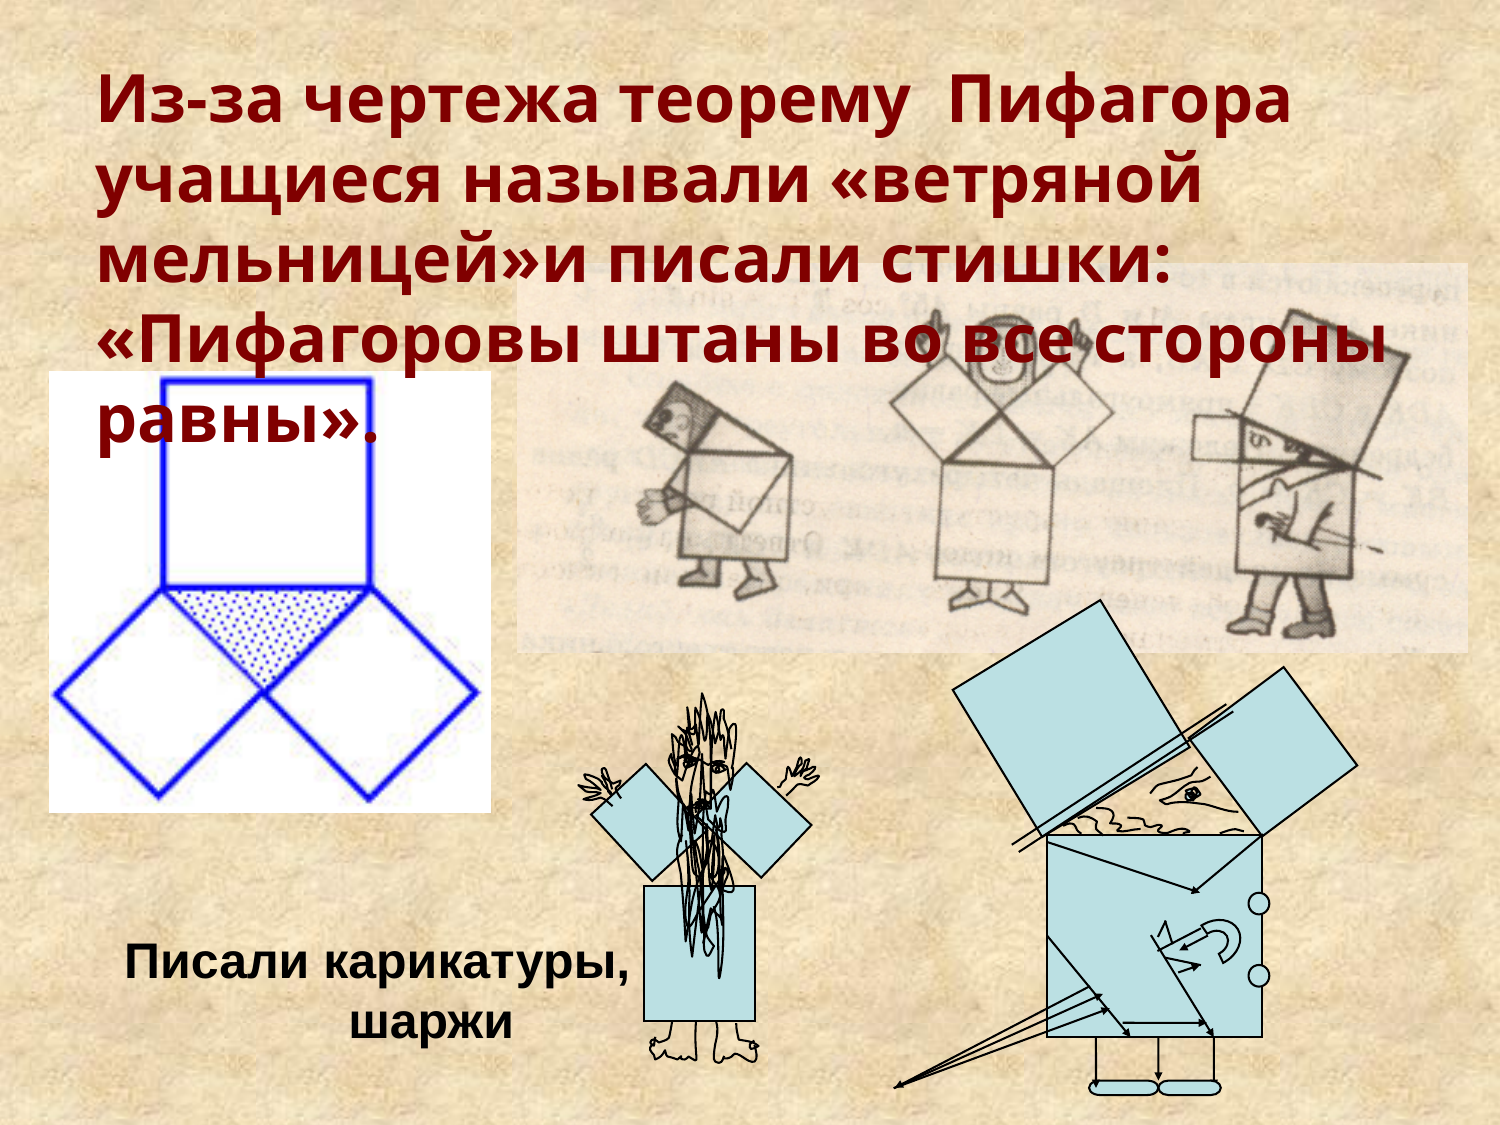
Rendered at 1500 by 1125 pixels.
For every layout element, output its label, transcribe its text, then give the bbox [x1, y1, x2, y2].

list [517, 263, 1468, 653]
text_box Из-за чертежа теорему Пифагора учащиеся называли «ветряной мельницей»и писали стишки: «Пифагоровы штаны во все стороны равны». [80, 48, 1439, 543]
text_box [894, 632, 1333, 1096]
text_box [574, 692, 821, 1066]
text_box Писали карикатуры, шаржи [109, 921, 569, 1057]
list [49, 371, 491, 813]
picture [0, 0, 1500, 1125]
